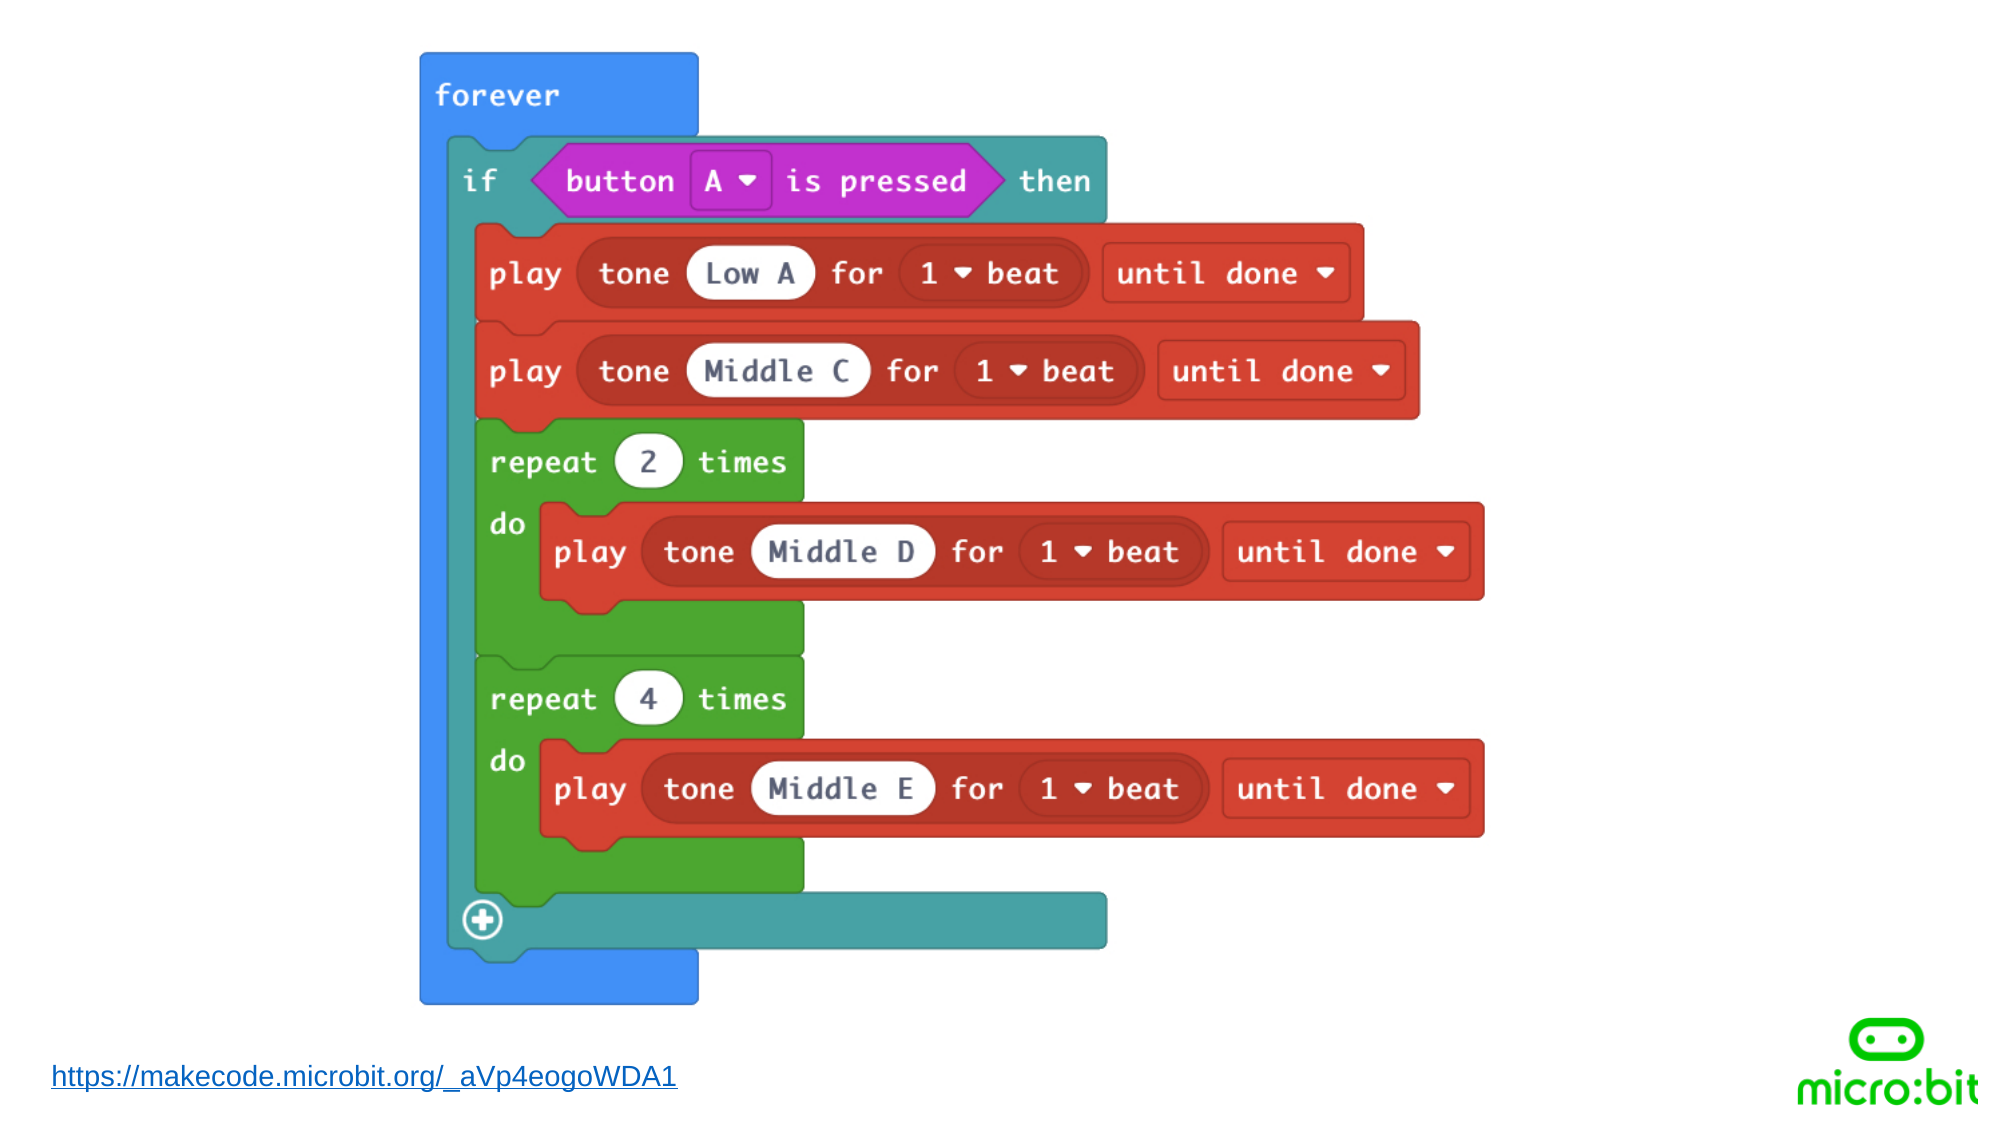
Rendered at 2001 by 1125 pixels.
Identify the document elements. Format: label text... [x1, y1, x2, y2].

picture [388, 11, 1521, 1032]
picture [1797, 1017, 1978, 1106]
text_box https://makecode.microbit.org/_aVp4eogoWDA1 [36, 1049, 694, 1125]
